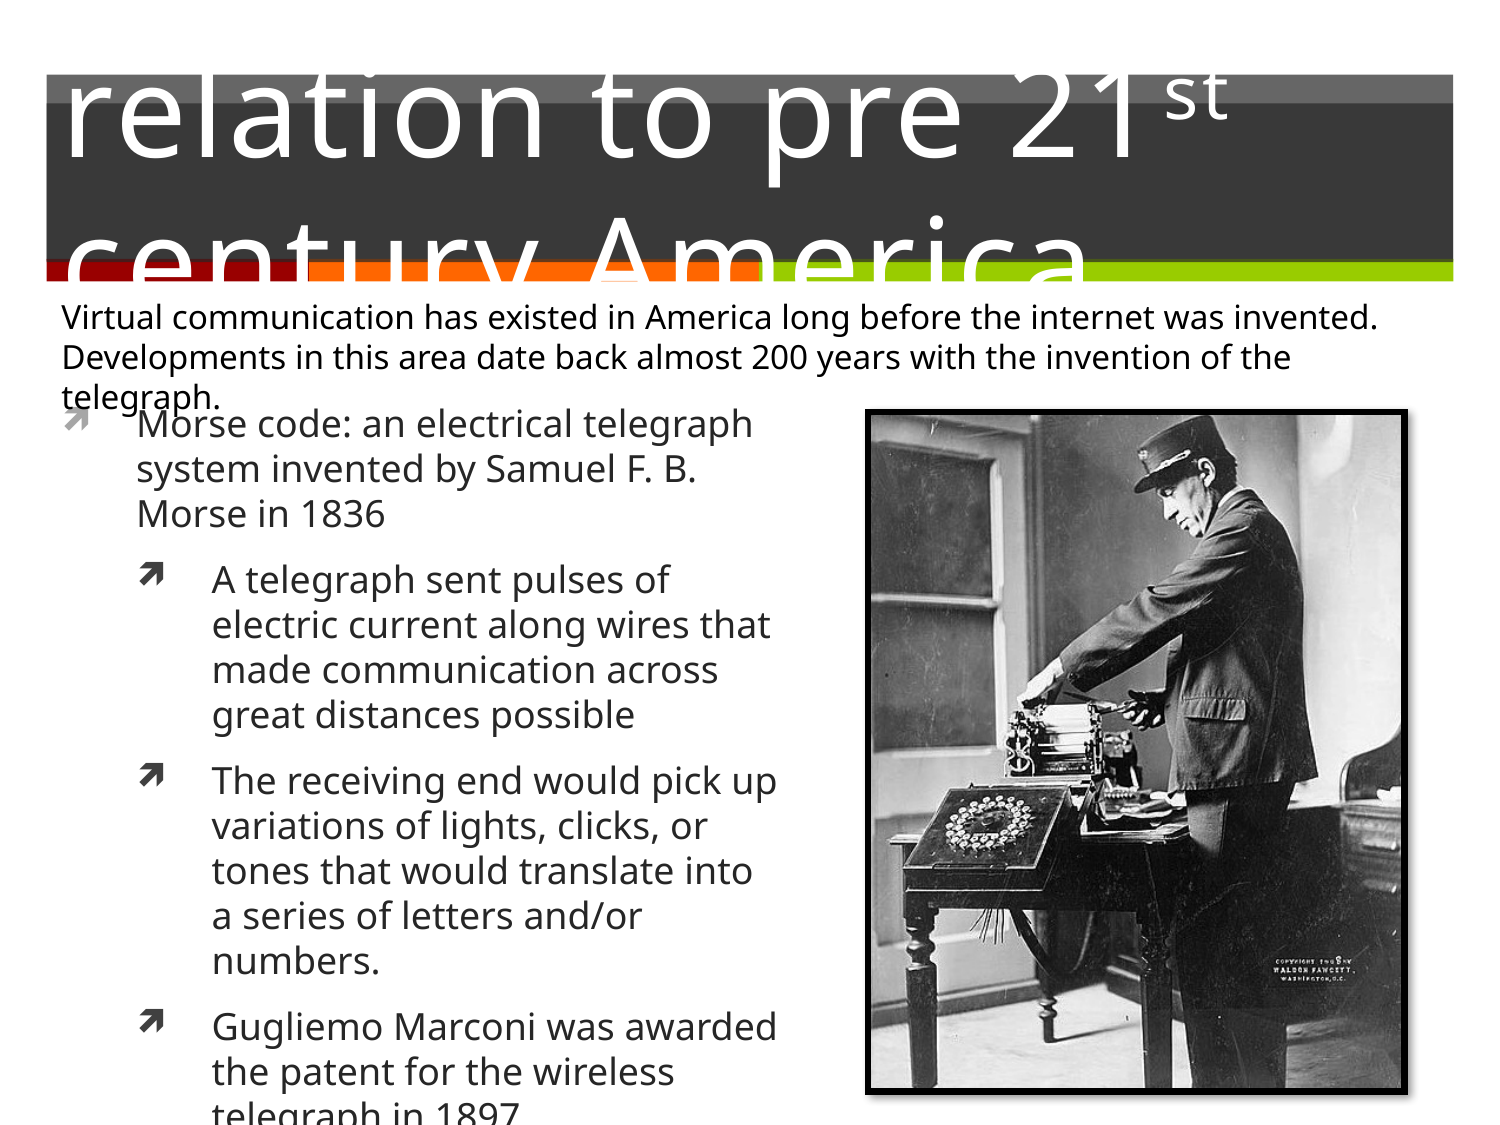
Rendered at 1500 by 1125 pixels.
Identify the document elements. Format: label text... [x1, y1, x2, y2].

text_box Virtual communication has existed in America long before the internet was invented. Developments in this area date back almost 200 years with the invention of the telegraph. [46, 288, 1454, 424]
title relation to pre 21st century America [46, 103, 1454, 263]
picture [870, 414, 1402, 1089]
list Morse code: an electrical telegraph system invented by Samuel F. B. Morse in 1836 A telegraph sent pulses of electric current along wires that made communication across great distances possible The receiving end would pick up variations of lights, clicks, or tones that would translate into a series of letters and/or numbers. Gugliemo Marconi was awarded the patent for the wireless telegraph in 1897. [46, 424, 795, 1082]
